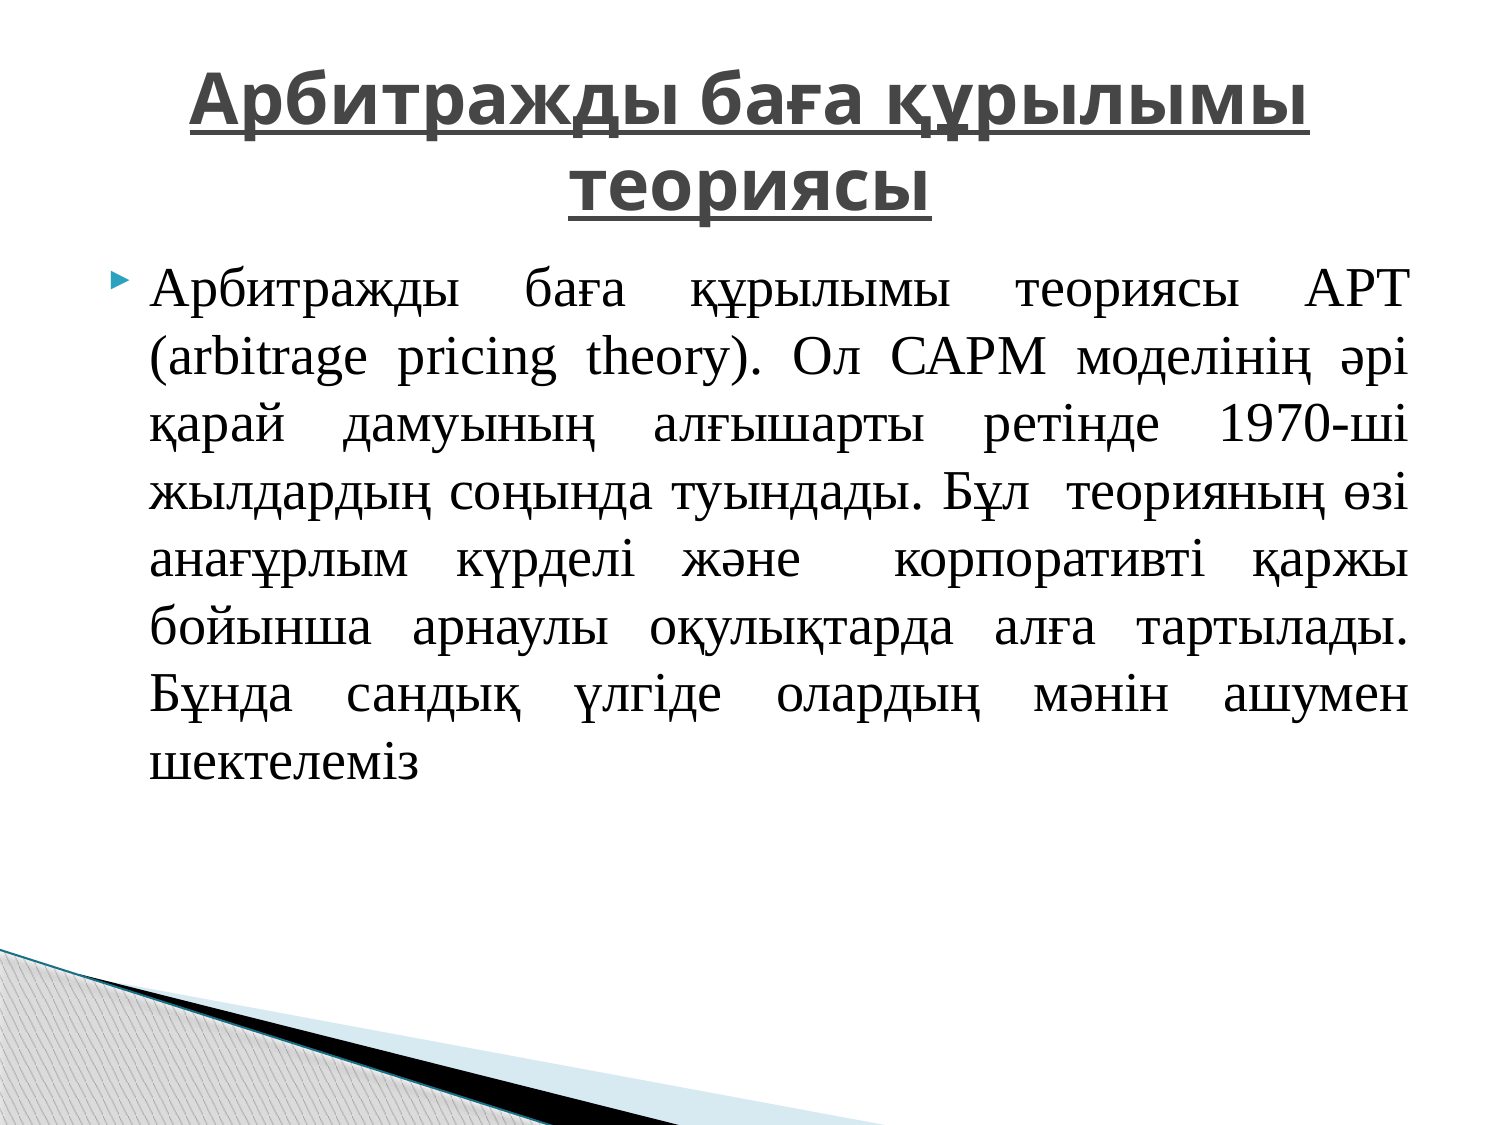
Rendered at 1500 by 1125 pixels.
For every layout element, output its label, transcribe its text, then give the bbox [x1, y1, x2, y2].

list Арбитражды баға құрылымы теориясы APT (arbitrage pricing theory). Ол САРМ моделінің әрі қарай дамуының алғышарты ретінде 1970-ші жылдардың соңында туындады. Бұл теорияның өзі анағұрлым күрделі және корпоративті қаржы бойынша арнаулы оқулықтарда алға тартылады. Бұнда сандық үлгіде олардың мәнін ашумен шектелеміз [75, 243, 1425, 986]
title Арбитражды баға құрылымы теориясы [75, 45, 1425, 233]
